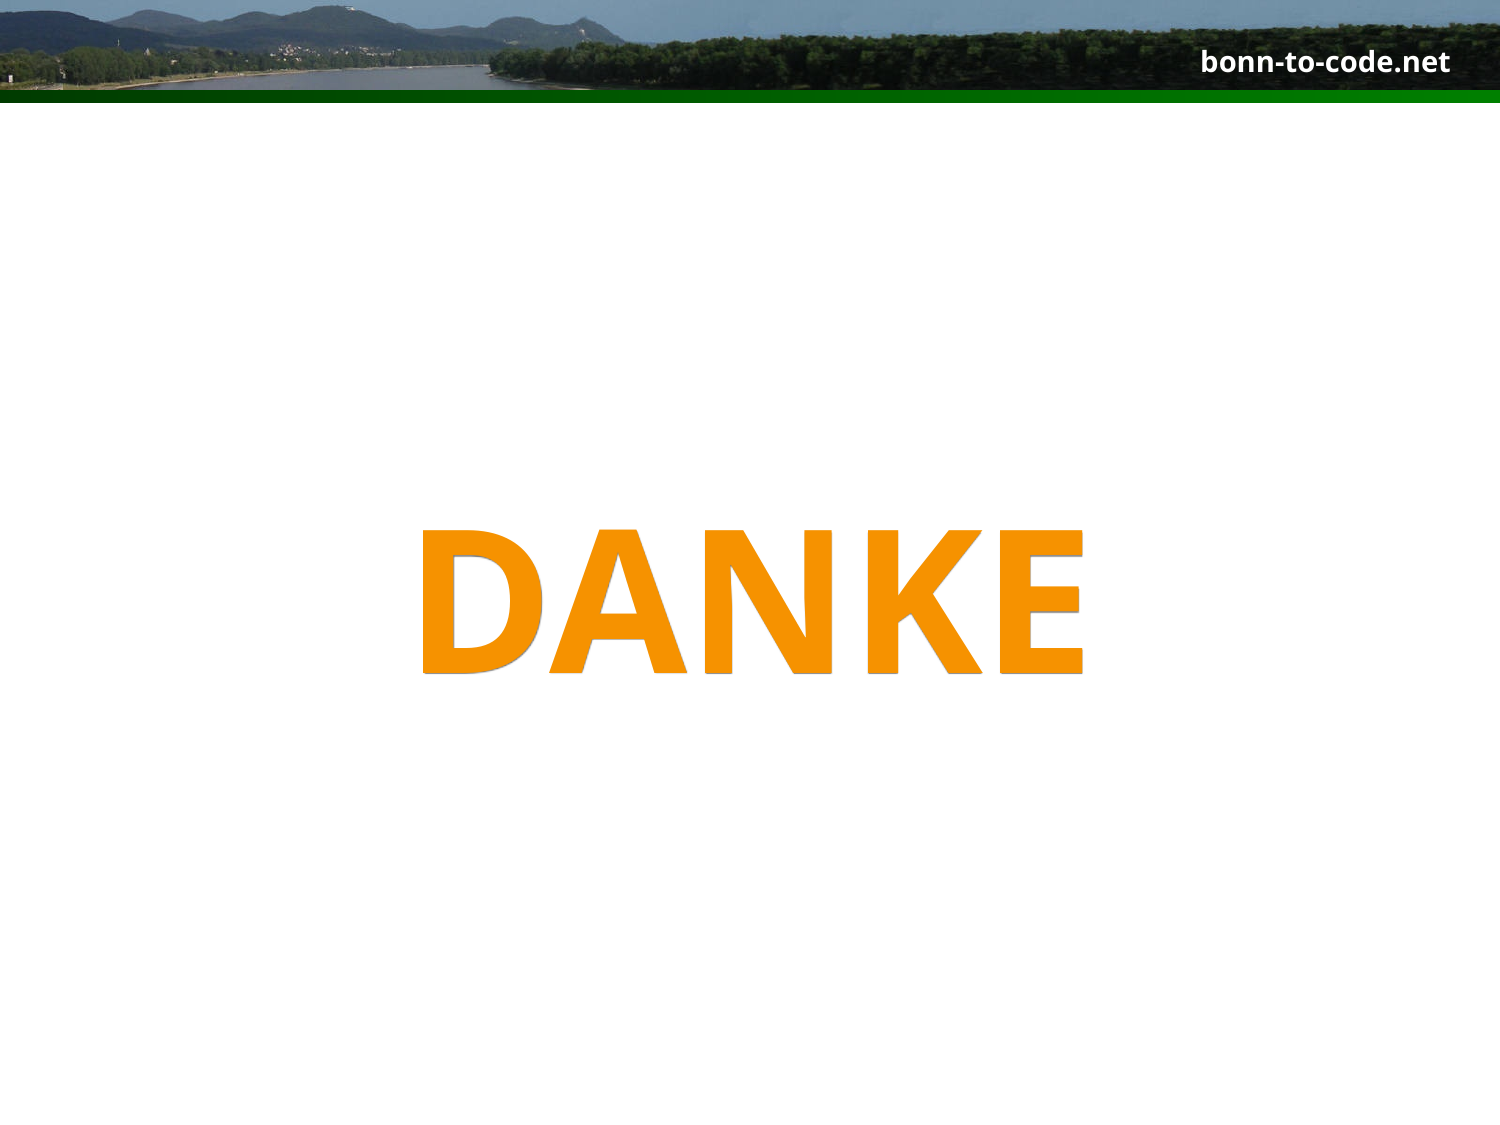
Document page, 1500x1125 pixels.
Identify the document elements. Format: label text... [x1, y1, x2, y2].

title DANKE [0, 515, 1500, 672]
picture [0, 0, 1500, 90]
